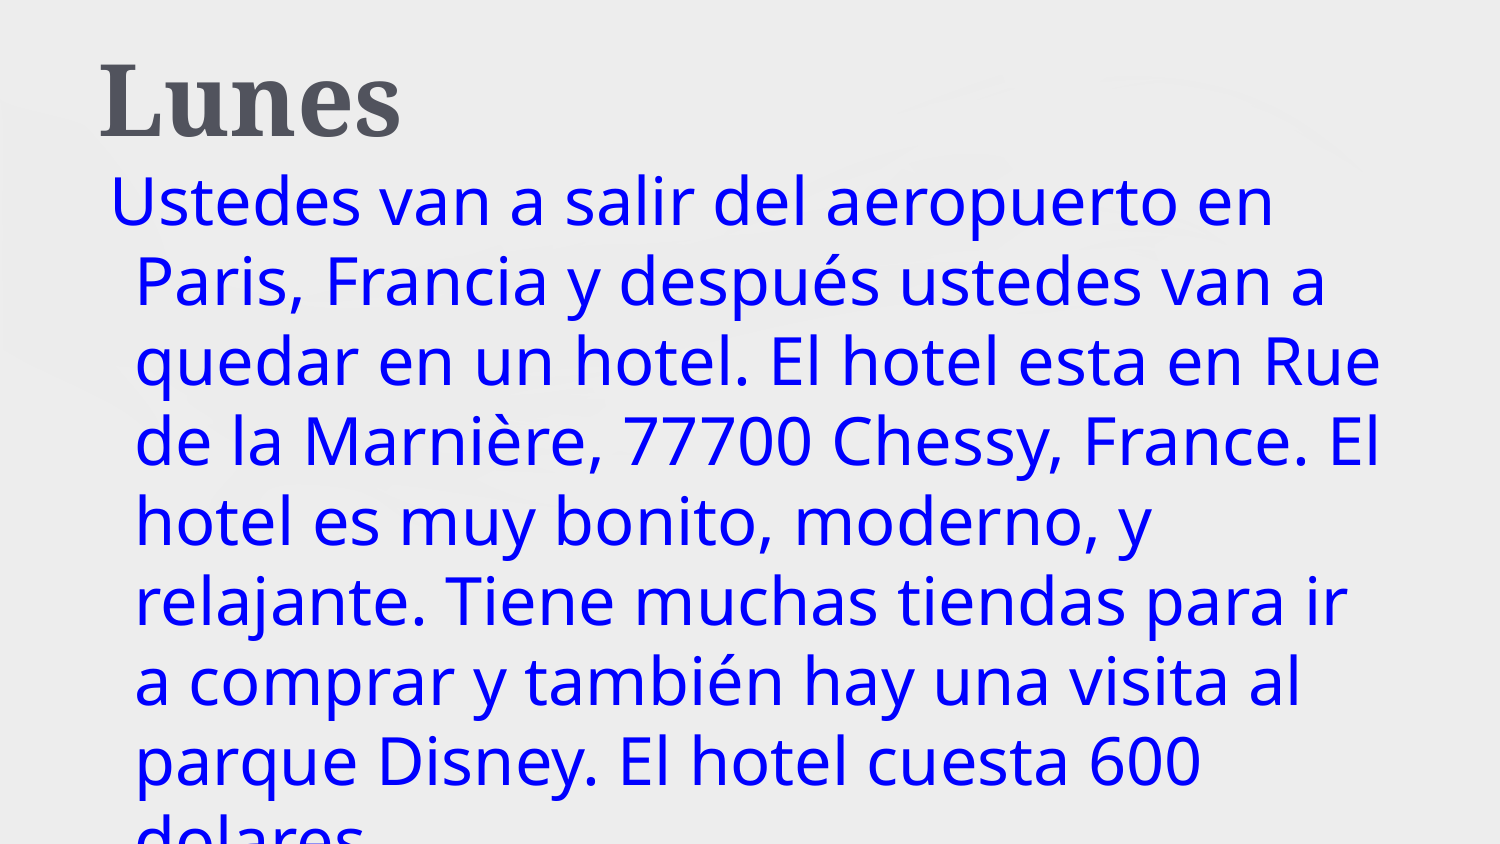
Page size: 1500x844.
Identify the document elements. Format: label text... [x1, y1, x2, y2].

title Lunes [33, 0, 1384, 172]
list Ustedes van a salir del aeropuerto en Paris, Francia y después ustedes van a quedar en un hotel. El hotel esta en Rue de la Marnière, 77700 Chessy, France. El hotel es muy bonito, moderno, y relajante. Tiene muchas tiendas para ir a comprar y también hay una visita al parque Disney. El hotel cuesta 600 dolares. [63, 143, 1414, 740]
